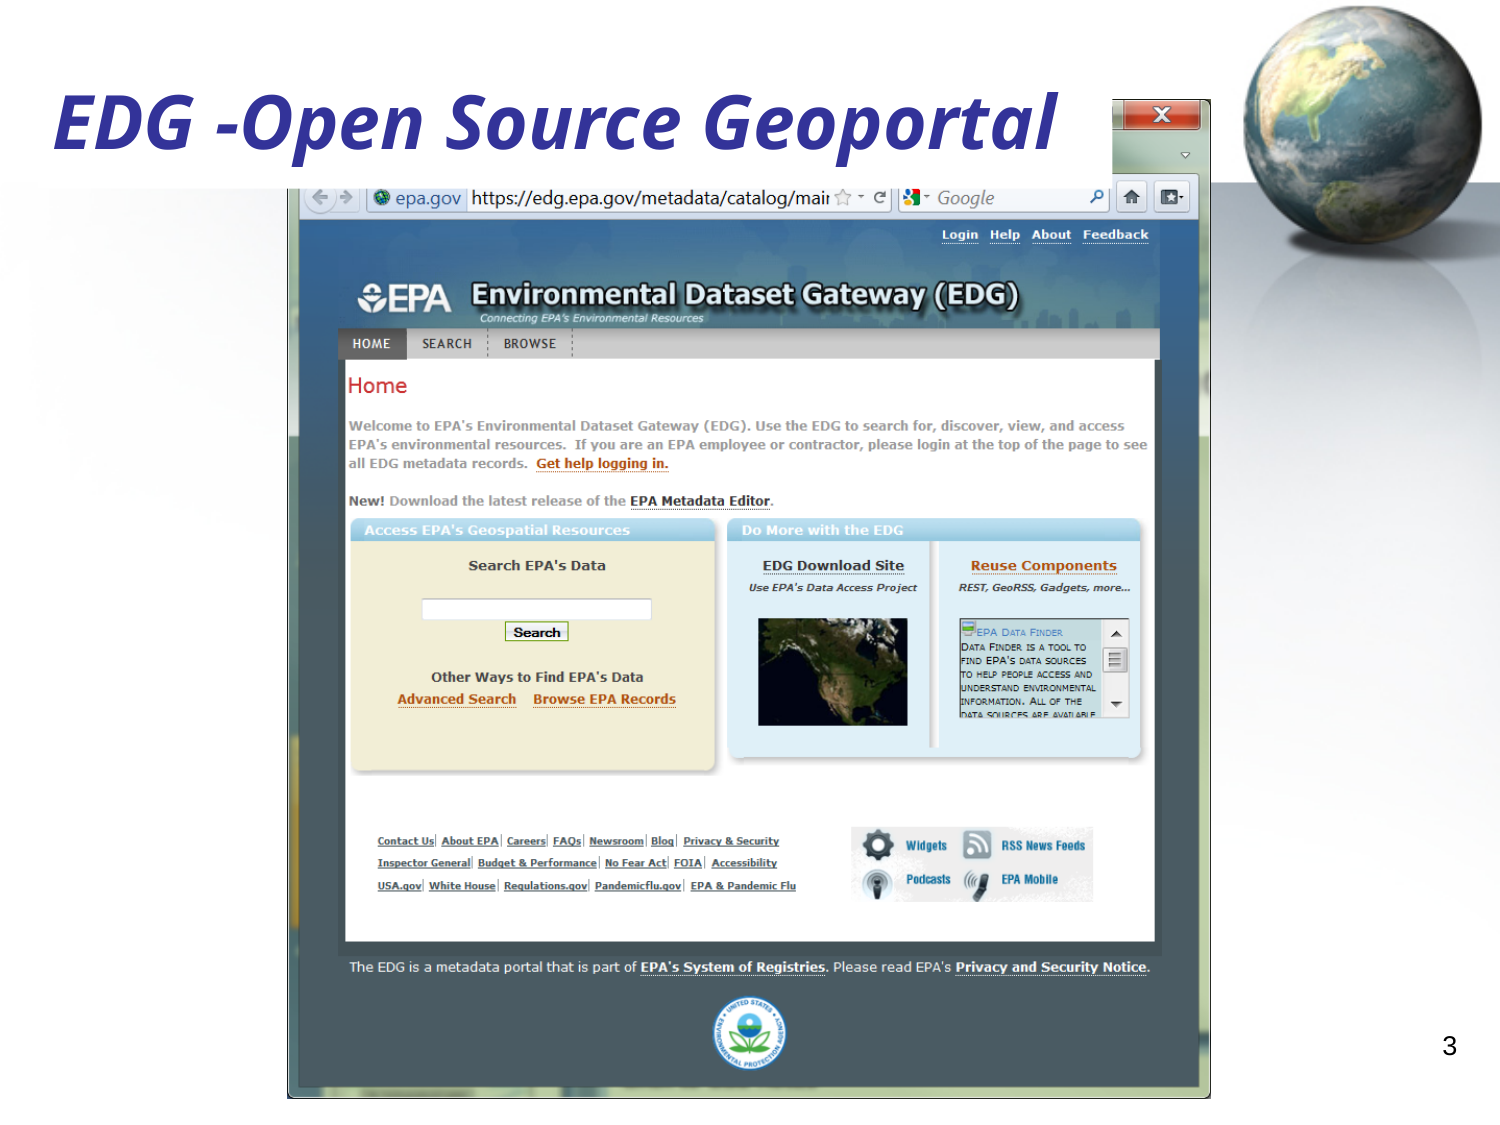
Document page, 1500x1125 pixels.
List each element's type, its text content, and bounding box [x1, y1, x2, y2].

title EDG -Open Source Geoportal [37, 49, 1113, 190]
slide_number 3 [1215, 1020, 1473, 1096]
picture [0, 0, 1500, 1125]
